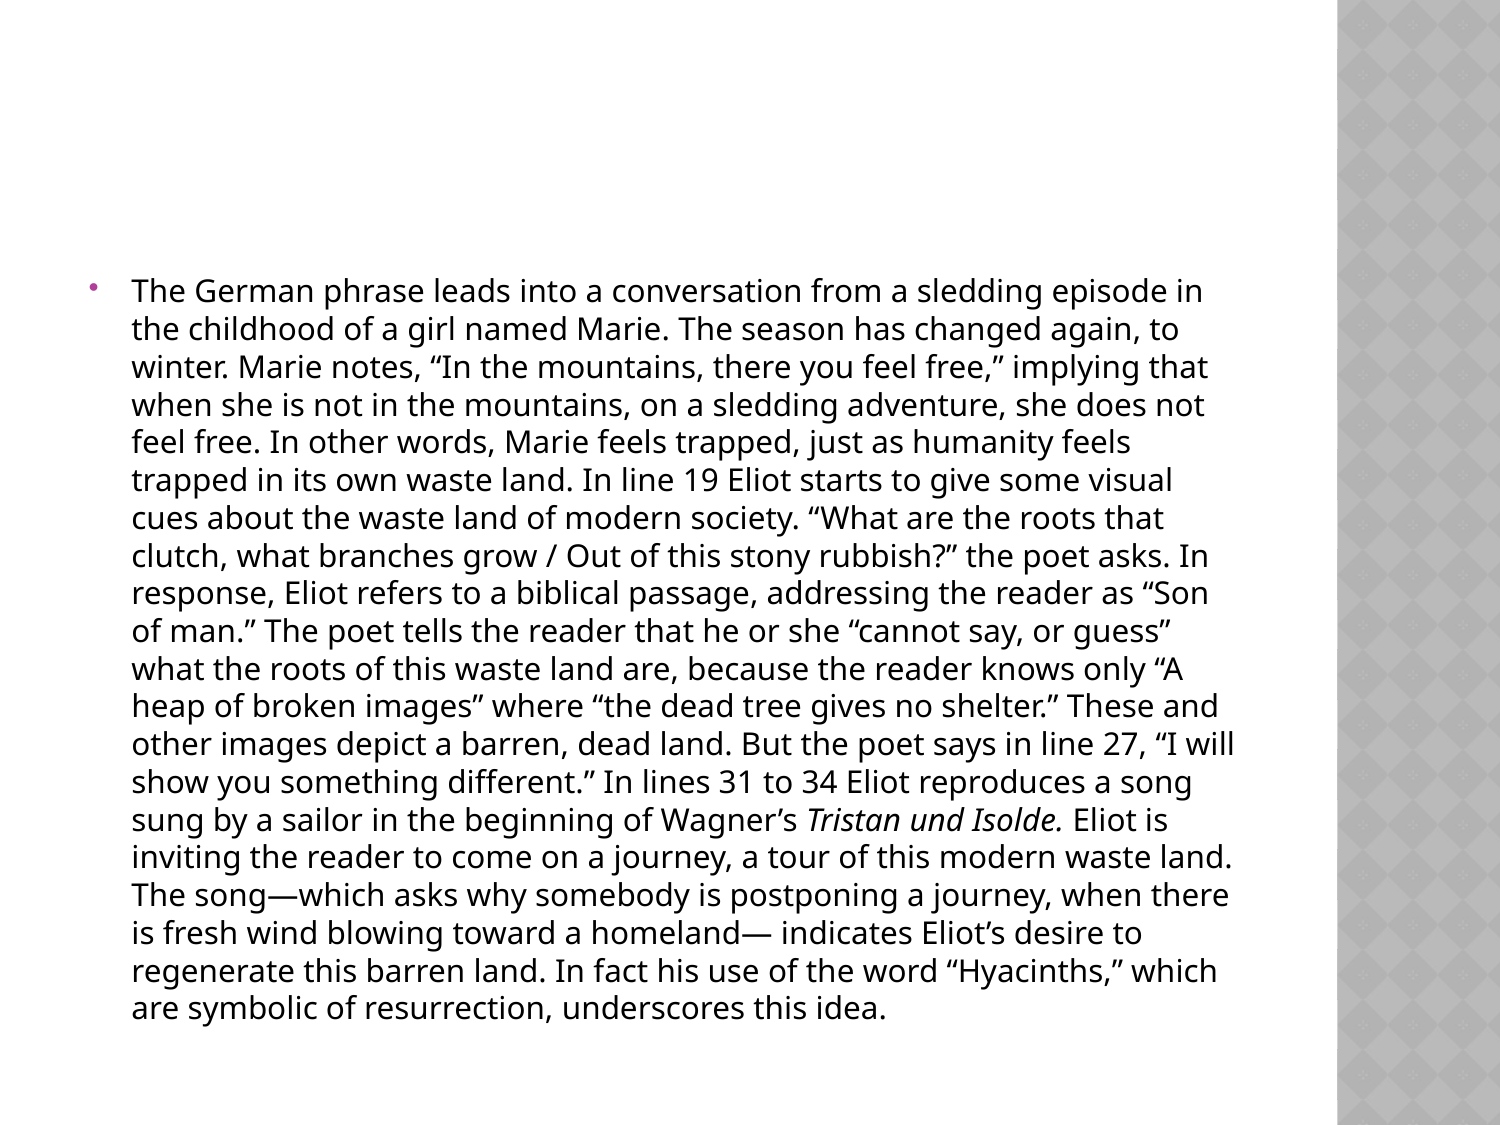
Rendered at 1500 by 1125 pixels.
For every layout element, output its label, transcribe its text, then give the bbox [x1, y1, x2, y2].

list The German phrase leads into a conversation from a sledding episode in the childhood of a girl named Marie. The season has changed again, to winter. Marie notes, “In the mountains, there you feel free,” implying that when she is not in the mountains, on a sledding adventure, she does not feel free. In other words, Marie feels trapped, just as humanity feels trapped in its own waste land. In line 19 Eliot starts to give some visual cues about the waste land of modern society. “What are the roots that clutch, what branches grow / Out of this stony rubbish?” the poet asks. In response, Eliot refers to a biblical passage, addressing the reader as “Son of man.” The poet tells the reader that he or she “cannot say, or guess” what the roots of this waste land are, because the reader knows only “A heap of broken images” where “the dead tree gives no shelter.” These and other images depict a barren, dead land. But the poet says in line 27, “I will show you something different.” In lines 31 to 34 Eliot reproduces a song sung by a sailor in the beginning of Wagner’s Tristan und Isolde. Eliot is inviting the reader to come on a journey, a tour of this modern waste land. The song—which asks why somebody is postponing a journey, when there is fresh wind blowing toward a homeland— indicates Eliot’s desire to regenerate this barren land. In fact his use of the word “Hyacinths,” which are symbolic of resurrection, underscores this idea. [75, 264, 1263, 1059]
